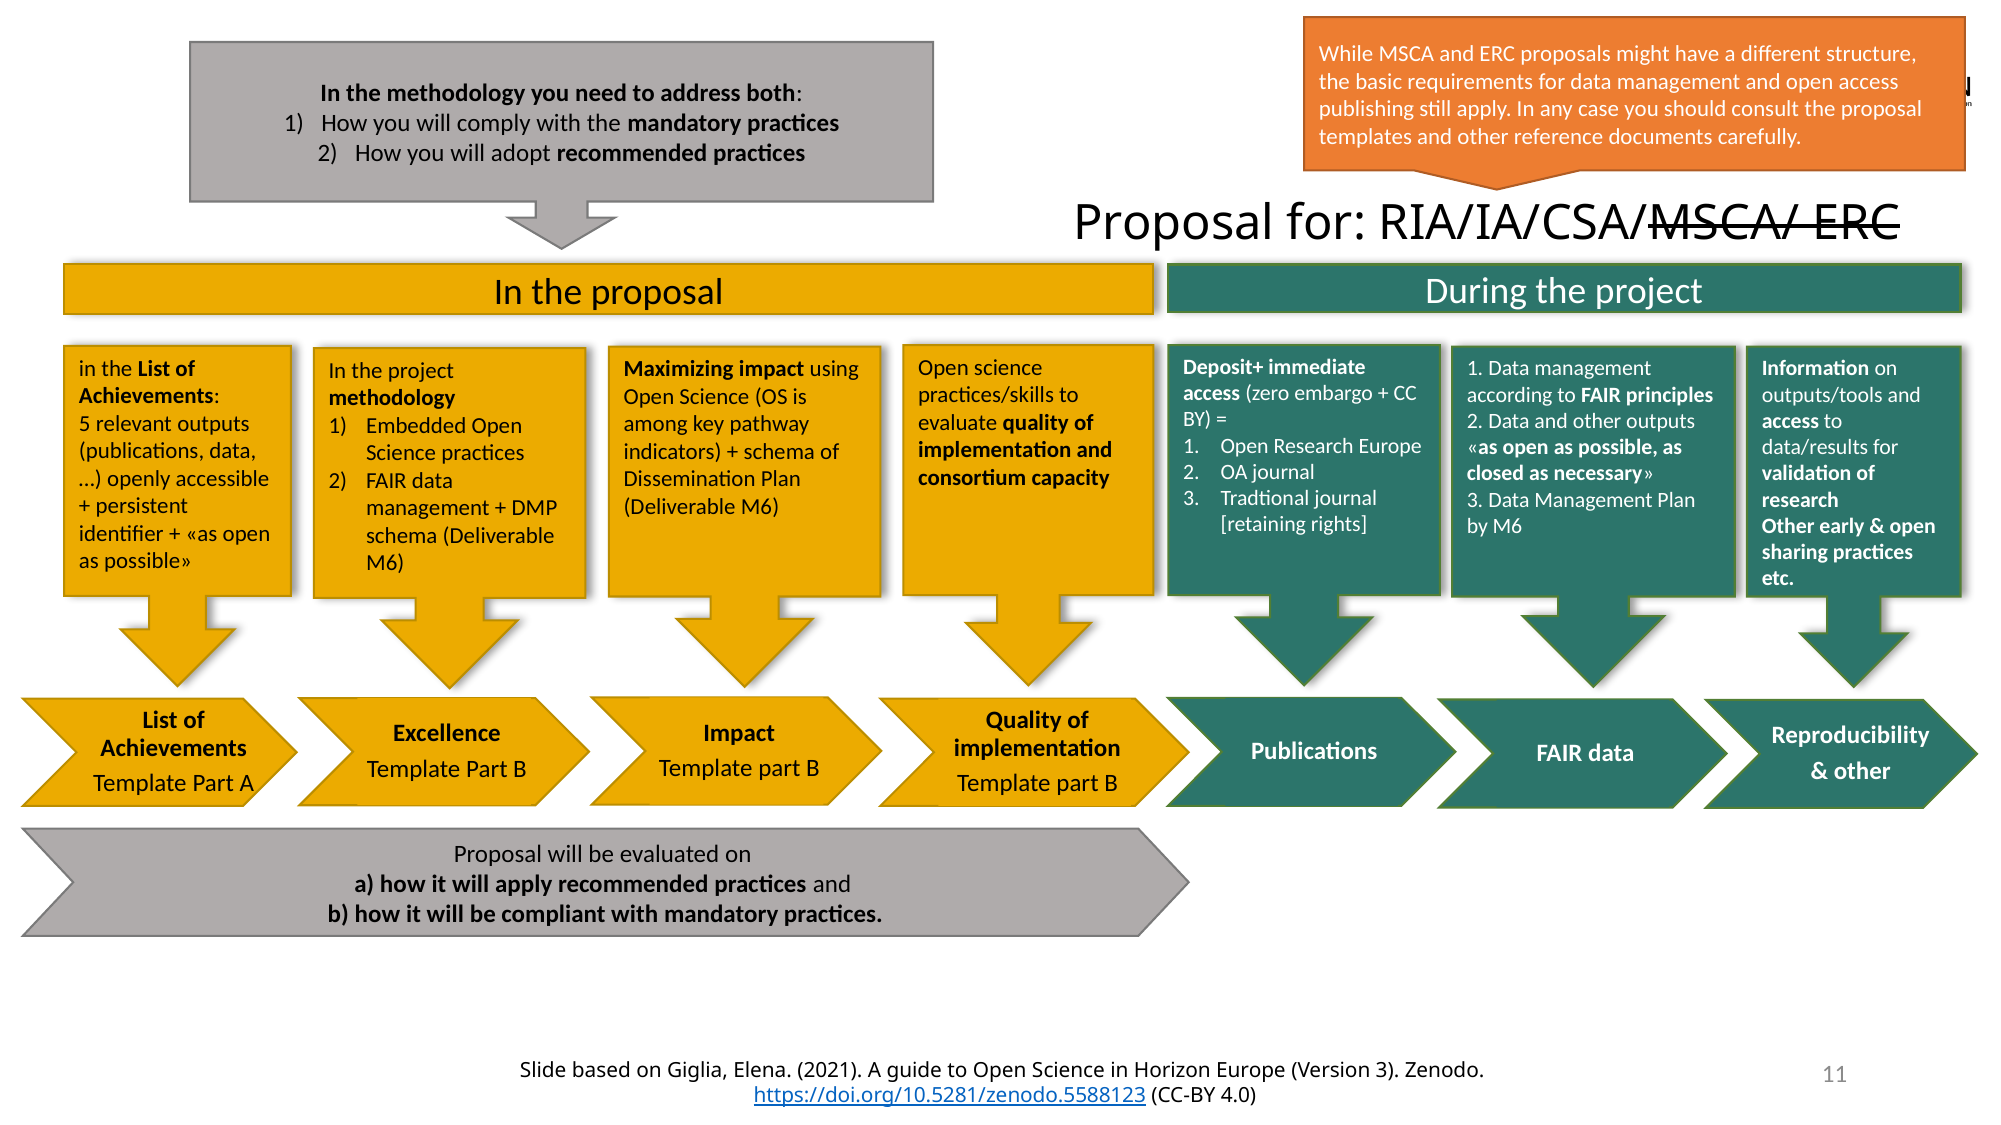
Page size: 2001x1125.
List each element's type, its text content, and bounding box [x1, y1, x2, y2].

text_box Open science practices/skills to evaluate quality of implementation and consortium capacity [902, 344, 1155, 687]
text_box In the project methodology Embedded Open Science practices FAIR data management + DMP schema (Deliverable M6) [312, 347, 587, 690]
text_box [1167, 697, 1456, 806]
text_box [880, 698, 1167, 806]
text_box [22, 698, 297, 806]
text_box Information on outputs/tools and access to data/results for validation of research Other early & open sharing practices etc. [1745, 345, 1962, 689]
text_box Proposal will be evaluated on a) how it will apply recommended practices and b) how it will be compliant with mandatory practices. [20, 827, 1191, 937]
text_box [1439, 699, 1705, 808]
text_box In the methodology you need to address both: How you will comply with the mandatory practices How you will adopt recommended practices [189, 40, 935, 250]
text_box in the List of Achievements: 5 relevant outputs (publications, data,…) openly accessible + persistent identifier + «as open as possible» [63, 344, 292, 688]
text_box During the project [1167, 263, 1962, 313]
text_box Deposit+ immediate access (zero embargo + CC BY) = Open Research Europe OA journal Tradtional journal [retaining rights] [1167, 344, 1441, 687]
text_box Maximizing impact using Open Science (OS is among key pathway indicators) + schema of Dissemination Plan (Deliverable M6) [607, 345, 882, 689]
text_box While MSCA and ERC proposals might have a different structure, the basic requirements for data management and open access publishing still apply. In any case you should consult the proposal templates and other reference documents carefully. [1303, 16, 1966, 191]
text_box 1. Data management according to FAIR principles 2. Data and other outputs «as open as possible, as closed as necessary» 3. Data Management Plan by M6 [1451, 345, 1736, 689]
title Proposal for: RIA/IA/CSA/MSCA/ ERC [1058, 177, 2000, 270]
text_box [1705, 699, 1978, 808]
text_box In the proposal [63, 263, 1154, 315]
picture [1966, 31, 1976, 111]
slide_number 11 [1412, 1042, 1863, 1103]
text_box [299, 698, 589, 806]
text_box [591, 697, 882, 805]
text_box Slide based on Giglia, Elena. (2021). A guide to Open Science in Horizon Europe (Version 3). Zenodo. https://doi.org/10.5281/zenodo.5588123 (CC-BY 4.0) [471, 1049, 1539, 1118]
